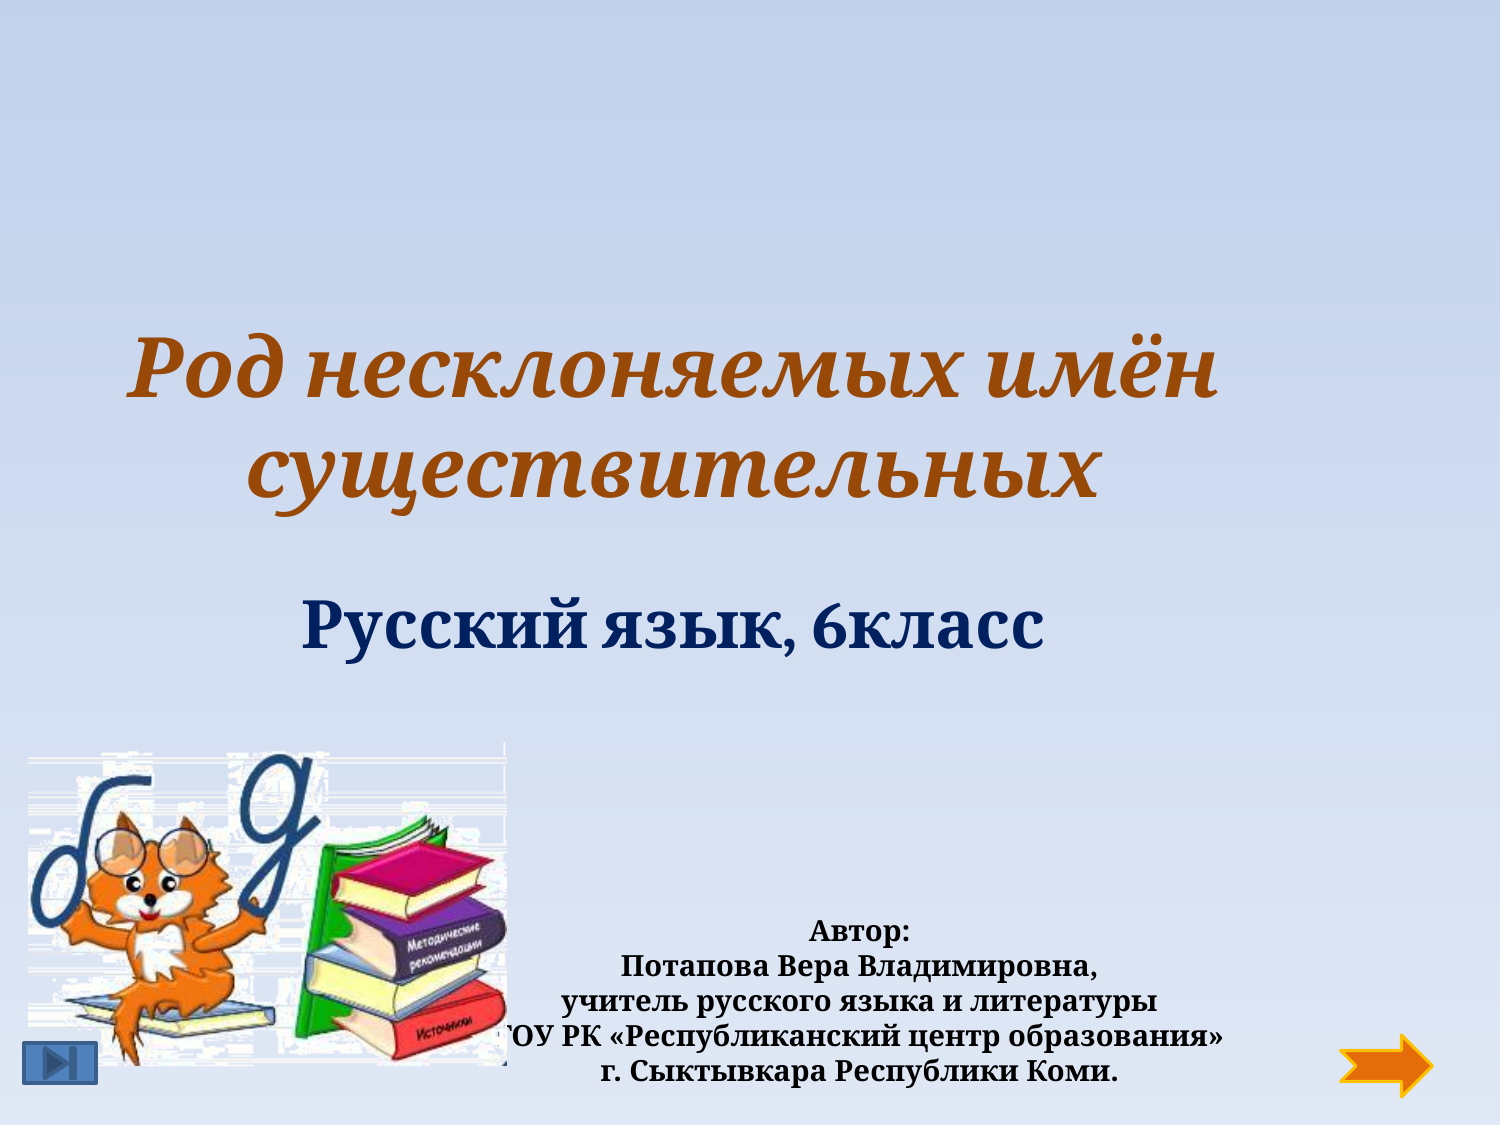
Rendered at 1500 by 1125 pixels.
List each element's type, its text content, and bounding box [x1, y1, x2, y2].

text_box Род несклоняемых имён существительных [112, 307, 1236, 522]
text_box [1338, 1033, 1435, 1099]
text_box Русский язык, 6класс [287, 574, 1061, 669]
text_box [22, 1041, 98, 1085]
picture [28, 742, 507, 1068]
text_box Автор: Потапова Вера Владимировна, учитель русского языка и литературы ГОУ РК «Республиканский центр образования» г. Сыктывкара Республики Коми. [480, 905, 1240, 1095]
